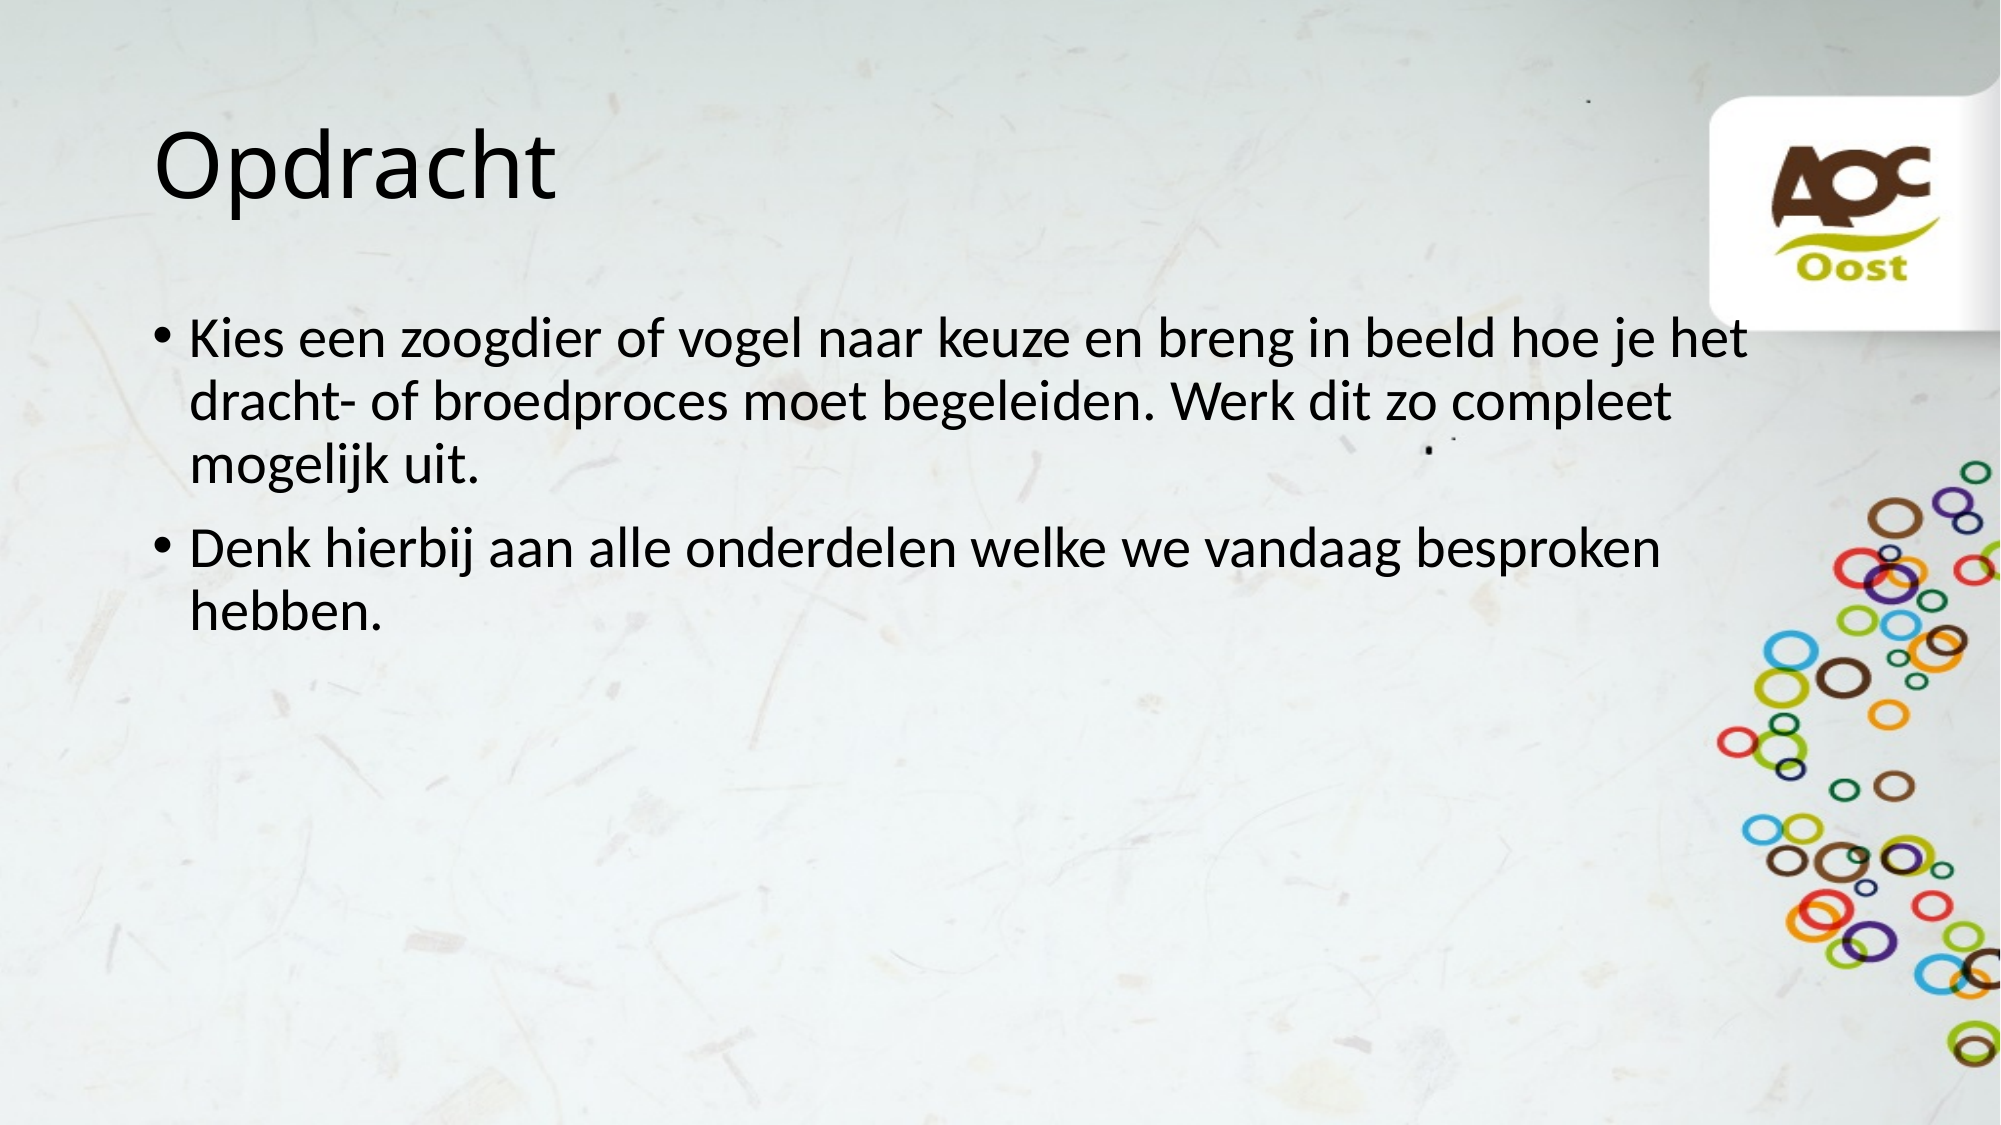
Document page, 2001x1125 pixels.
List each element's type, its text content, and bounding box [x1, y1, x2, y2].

list Kies een zoogdier of vogel naar keuze en breng in beeld hoe je het dracht- of broedproces moet begeleiden. Werk dit zo compleet mogelijk uit. Denk hierbij aan alle onderdelen welke we vandaag besproken hebben. [137, 299, 1863, 1014]
picture [0, 0, 2001, 1125]
title Opdracht [137, 59, 1863, 278]
